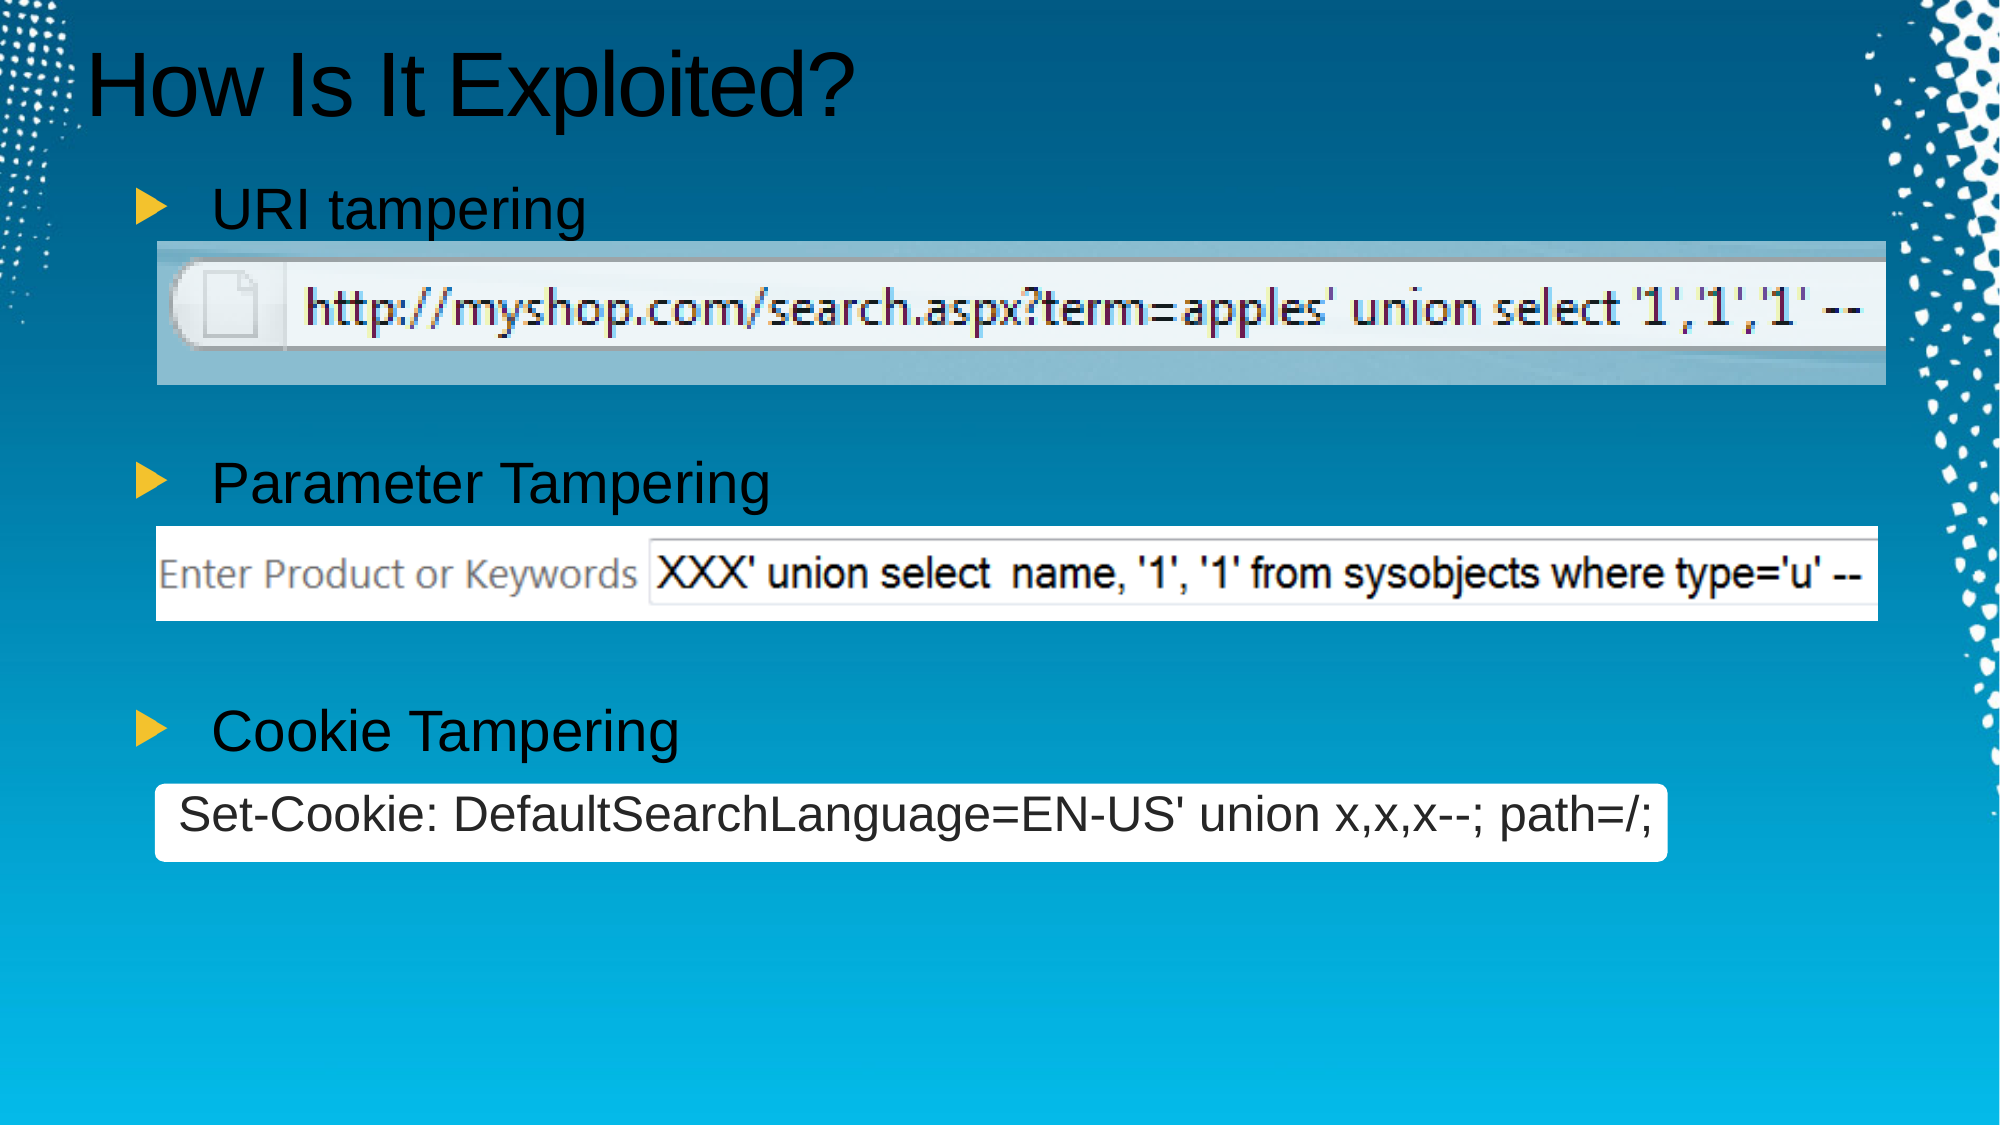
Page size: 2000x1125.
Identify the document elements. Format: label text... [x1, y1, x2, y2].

picture [1988, 691, 2000, 709]
picture [41, 59, 48, 67]
picture [1930, 291, 1941, 297]
picture [1911, 223, 1918, 230]
picture [1963, 589, 1976, 607]
picture [1968, 481, 1978, 492]
picture [1978, 517, 1987, 527]
picture [1960, 392, 1970, 403]
picture [1984, 349, 1992, 357]
list URI tampering Parameter Tampering Cookie Tampering Set-Cookie: DefaultSearchLanguage=EN-US' union x,x,x--; path=/; [136, 161, 1836, 1029]
picture [1928, 399, 1939, 415]
picture [1935, 177, 1945, 189]
picture [31, 131, 37, 138]
picture [1988, 547, 2000, 561]
picture [1935, 431, 1946, 449]
picture [1946, 155, 1961, 167]
picture [58, 32, 66, 41]
picture [1982, 714, 1993, 729]
picture [1921, 0, 1934, 8]
picture [1945, 213, 1955, 220]
picture [0, 155, 5, 163]
picture [1990, 492, 2000, 505]
picture [33, 88, 42, 97]
picture [16, 22, 23, 34]
picture [137, 463, 165, 497]
picture [1972, 570, 1986, 583]
picture [18, 0, 29, 6]
picture [1957, 187, 1971, 200]
picture [157, 527, 1877, 620]
picture [1914, 308, 1929, 326]
picture [1929, 27, 1945, 45]
picture [26, 57, 34, 68]
picture [1942, 465, 1958, 483]
picture [1946, 525, 1956, 533]
picture [1953, 301, 1962, 312]
picture [3, 10, 11, 18]
picture [0, 24, 9, 33]
title How Is It Exploited? [85, 37, 1914, 138]
picture [17, 129, 23, 136]
picture [1963, 278, 1976, 291]
picture [1914, 164, 1923, 177]
picture [1974, 683, 1985, 694]
picture [1991, 747, 2000, 765]
picture [1925, 87, 1941, 99]
picture [56, 47, 64, 55]
picture [1925, 141, 1935, 155]
picture [1909, 274, 1920, 291]
picture [137, 711, 165, 745]
picture [1992, 438, 2000, 448]
picture [1948, 413, 1958, 424]
picture [16, 143, 21, 151]
picture [1919, 367, 1930, 378]
picture [1995, 582, 2000, 595]
picture [1991, 637, 2000, 652]
picture [1920, 257, 1932, 264]
picture [6, 97, 12, 105]
picture [55, 62, 62, 69]
picture [9, 84, 15, 91]
picture [137, 189, 165, 223]
picture [1993, 321, 2000, 339]
picture [34, 101, 43, 111]
picture [30, 14, 40, 23]
picture [1972, 312, 1985, 322]
picture [1898, 188, 1912, 198]
picture [18, 13, 26, 19]
picture [28, 42, 36, 53]
picture [54, 76, 60, 83]
picture [1973, 368, 1982, 380]
picture [24, 72, 32, 79]
picture [33, 116, 40, 124]
picture [1892, 212, 1902, 216]
picture [158, 240, 1885, 384]
picture [1969, 625, 1985, 642]
picture [1922, 200, 1934, 207]
picture [10, 69, 17, 78]
picture [1889, 152, 1901, 166]
picture [1952, 502, 1967, 516]
picture [1955, 557, 1965, 573]
picture [43, 42, 49, 53]
picture [1938, 122, 1950, 133]
picture [1994, 382, 2000, 391]
picture [1958, 445, 1968, 460]
picture [1900, 240, 1912, 254]
picture [1981, 604, 2000, 620]
picture [1935, 379, 1948, 391]
picture [29, 27, 38, 38]
picture [1983, 404, 1992, 414]
picture [42, 31, 53, 39]
picture [38, 74, 47, 80]
picture [1979, 657, 1995, 676]
picture [1935, 0, 2000, 306]
picture [47, 0, 57, 10]
picture [1915, 109, 1924, 119]
picture [33, 0, 42, 10]
picture [11, 55, 21, 64]
picture [1941, 324, 1952, 332]
picture [13, 41, 25, 49]
picture [45, 16, 55, 24]
picture [1980, 460, 1987, 469]
picture [1932, 235, 1943, 241]
picture [1963, 335, 1972, 344]
picture [1963, 535, 1977, 550]
picture [1950, 359, 1960, 366]
picture [1970, 426, 1980, 436]
picture [1926, 344, 1939, 358]
picture [0, 40, 9, 45]
picture [1942, 269, 1953, 276]
picture [1955, 246, 1965, 256]
